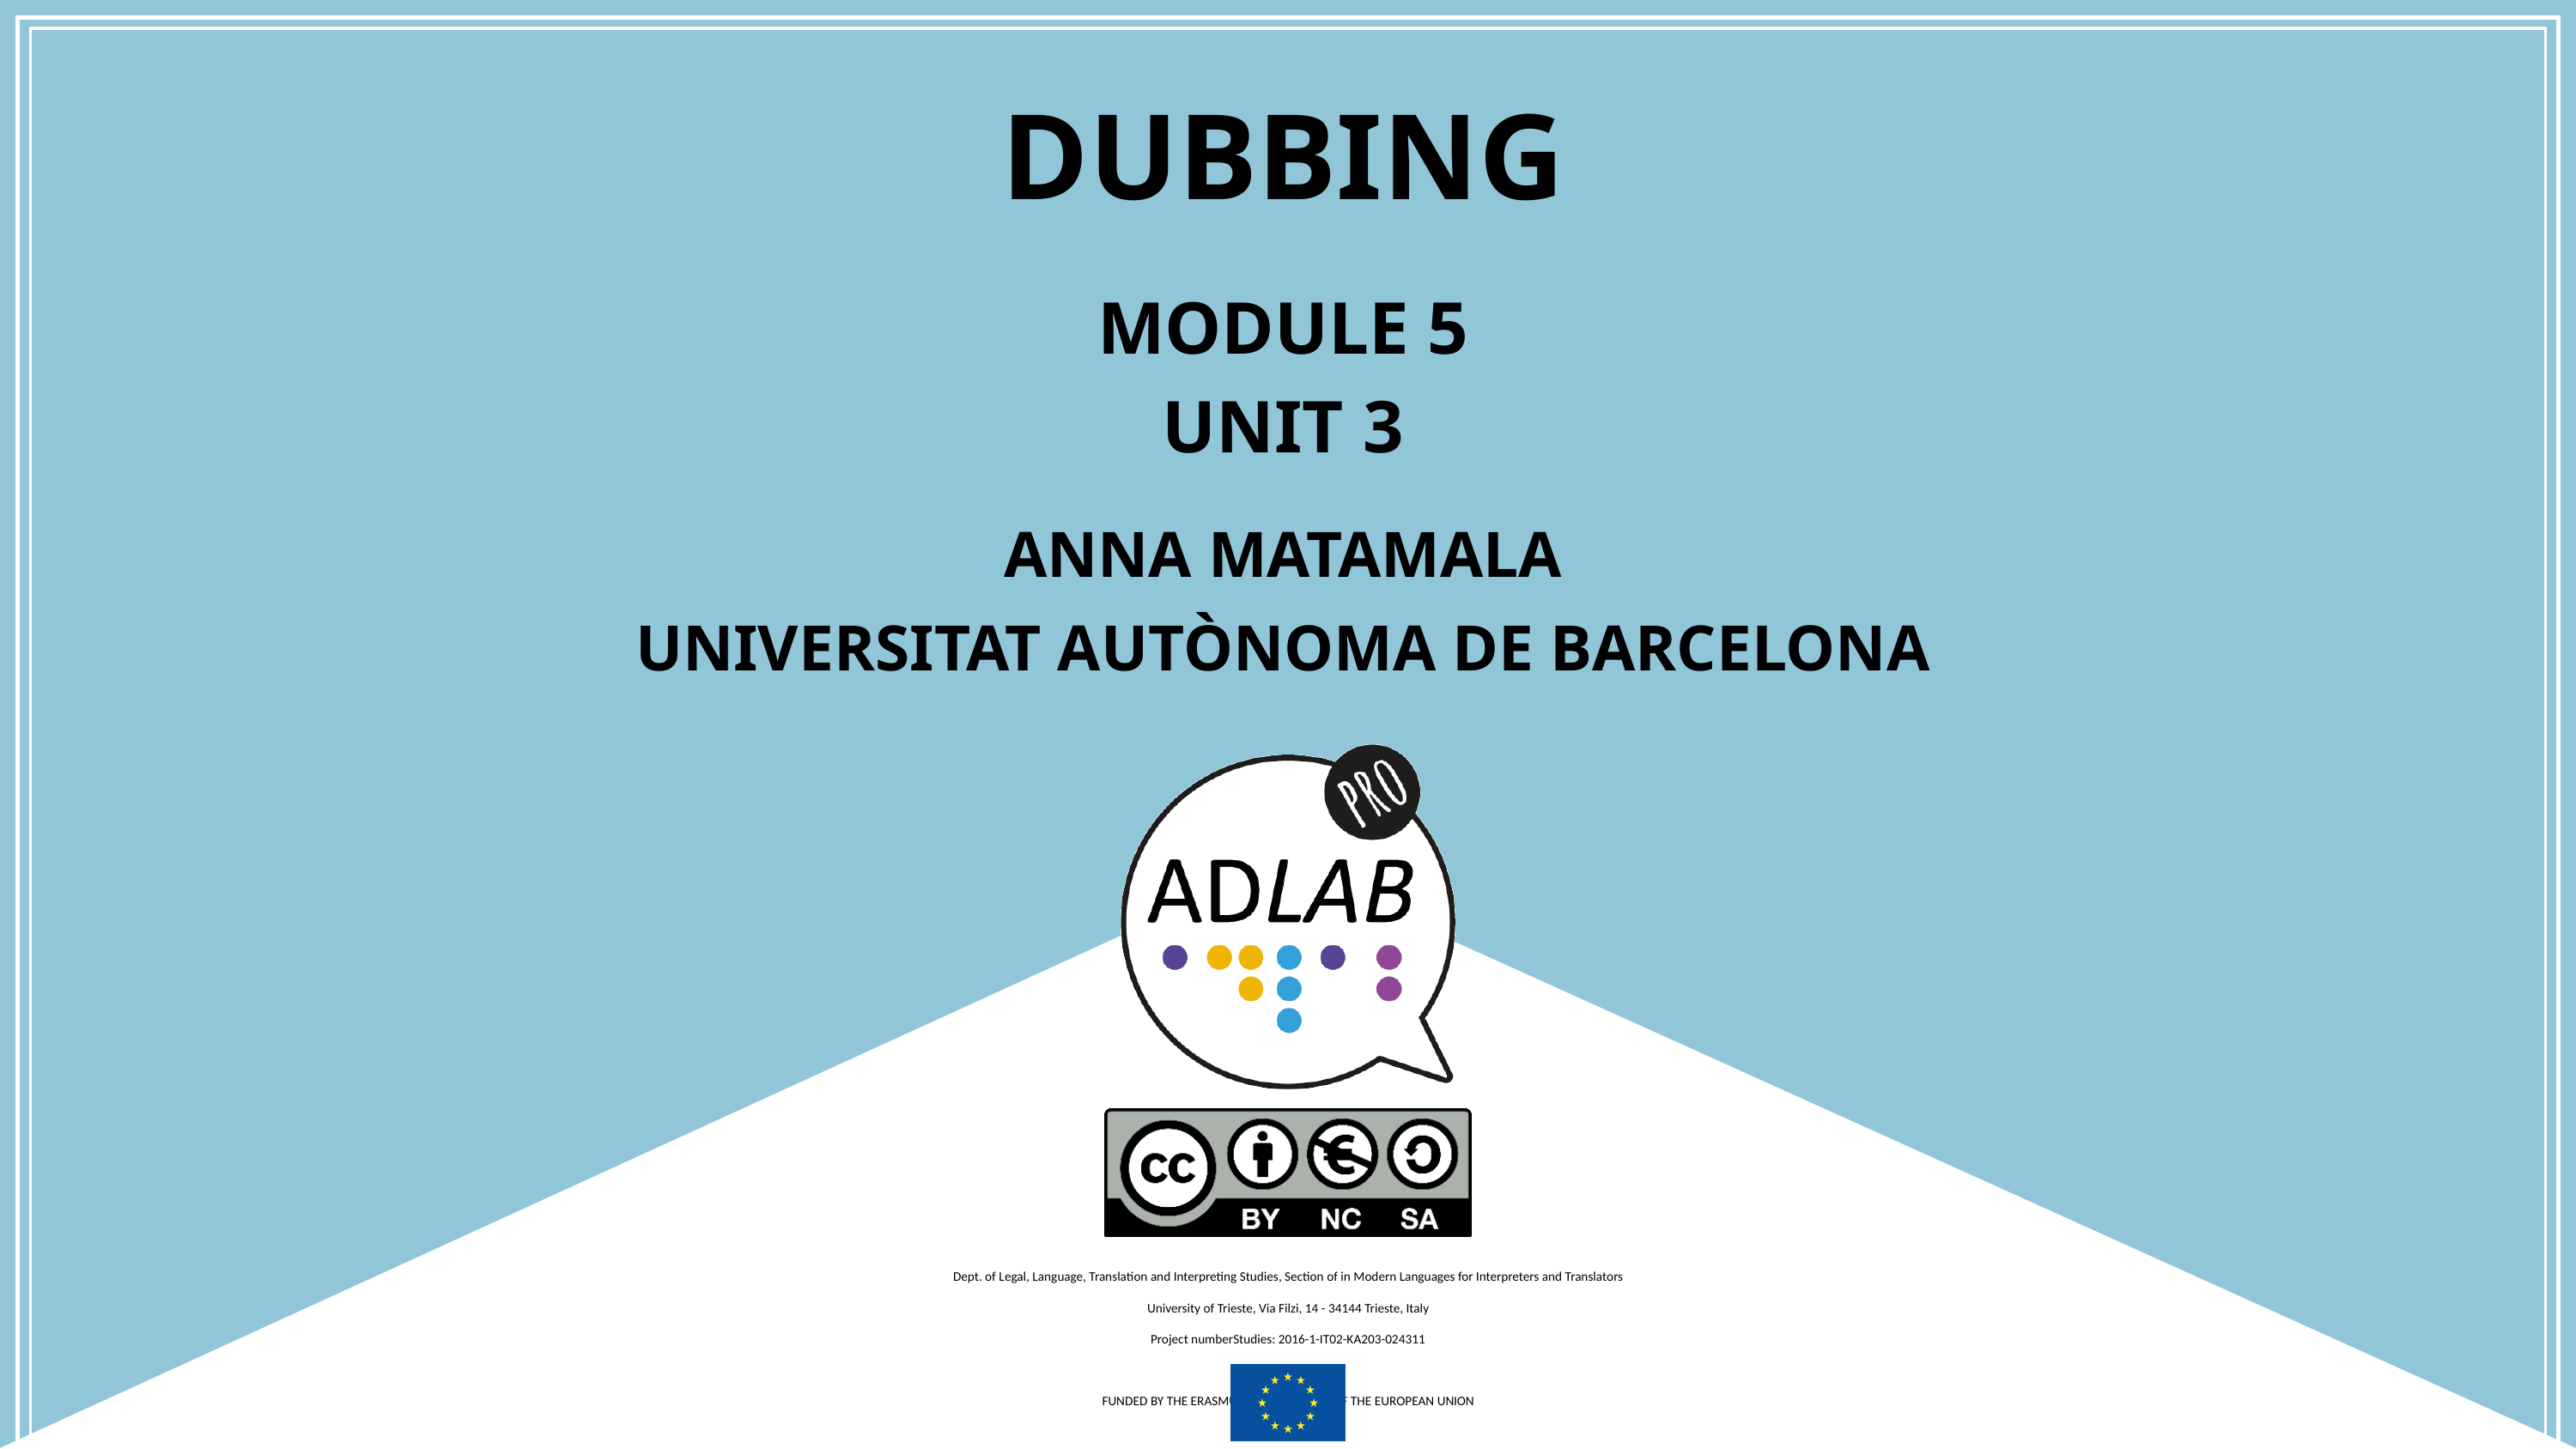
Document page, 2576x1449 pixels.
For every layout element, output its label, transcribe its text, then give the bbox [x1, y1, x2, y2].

list Anna matamala [492, 517, 2074, 596]
picture [1230, 1364, 1346, 1441]
text_box Universitat autònoma de barCELONA [492, 610, 2074, 688]
title DUBBING [144, 91, 2422, 252]
picture [1104, 1108, 1472, 1237]
picture [1111, 736, 1465, 1089]
list Module 5 Unit 3 [492, 286, 2074, 482]
